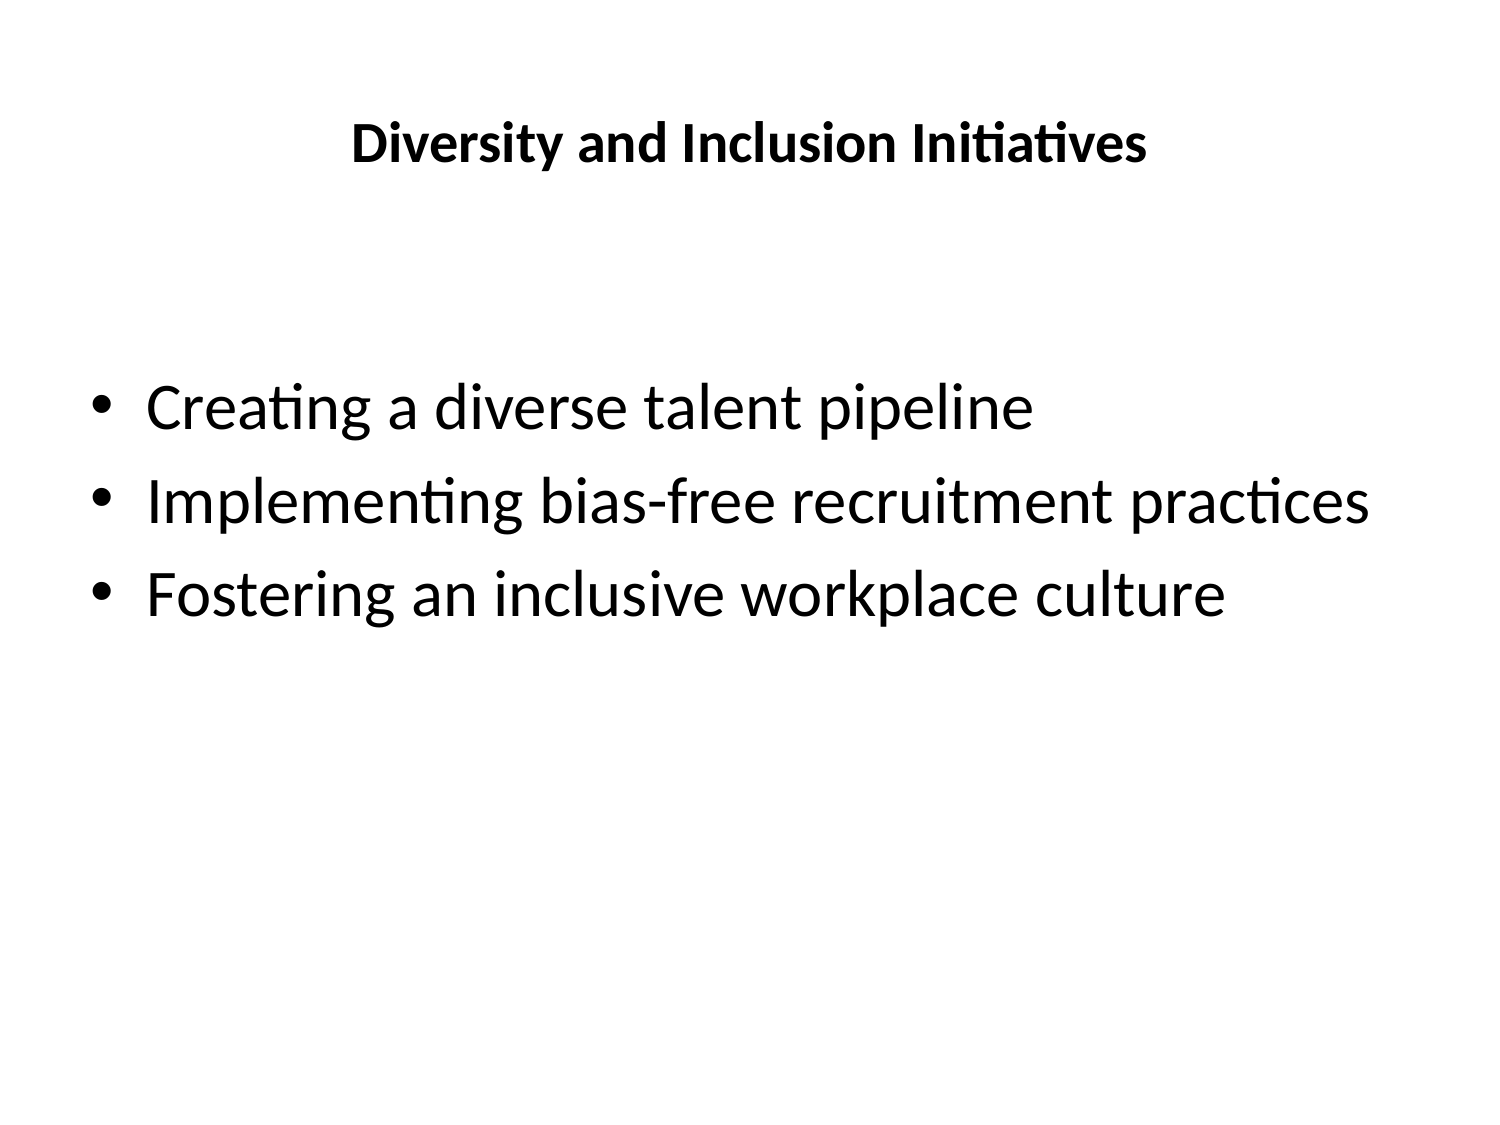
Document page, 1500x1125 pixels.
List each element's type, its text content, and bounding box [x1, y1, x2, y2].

title Diversity and Inclusion Initiatives [75, 45, 1425, 233]
list Creating a diverse talent pipeline Implementing bias-free recruitment practices Fostering an inclusive workplace culture [75, 262, 1425, 1005]
